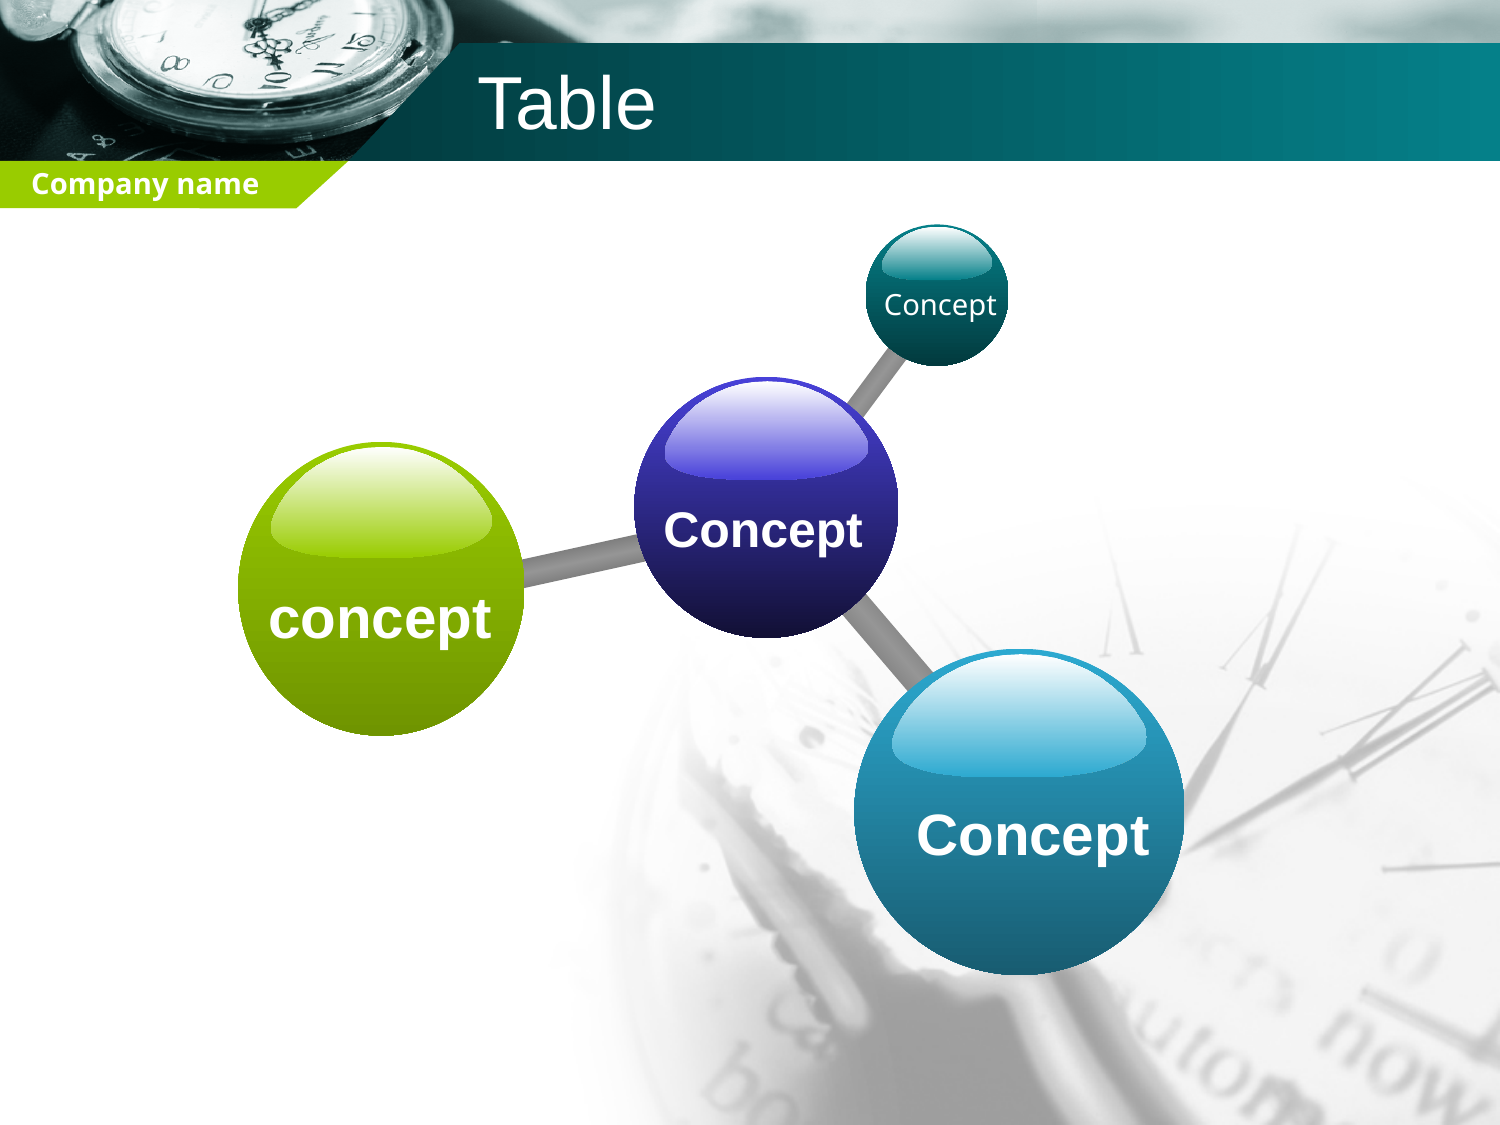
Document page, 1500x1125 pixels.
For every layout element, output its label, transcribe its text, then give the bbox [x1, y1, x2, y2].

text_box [238, 224, 1185, 976]
picture [0, 0, 1500, 160]
picture [513, 467, 1500, 1125]
title Table [462, 53, 1463, 146]
